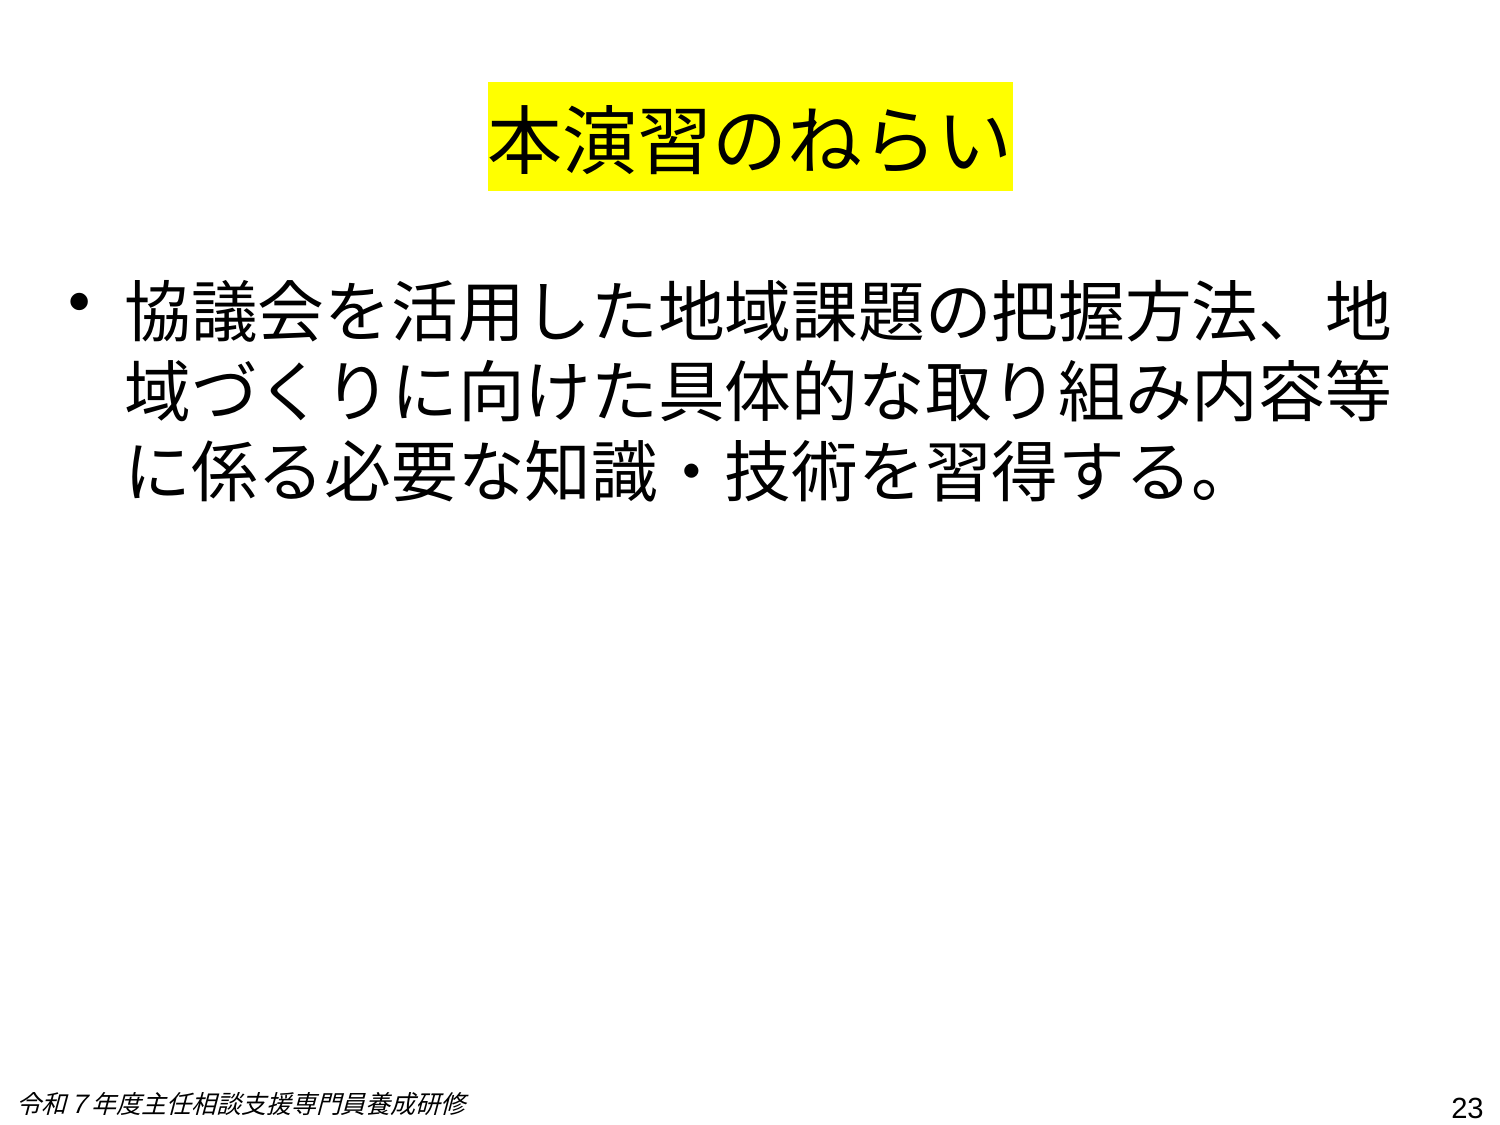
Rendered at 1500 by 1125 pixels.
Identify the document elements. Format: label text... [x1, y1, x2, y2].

list 協議会を活用した地域課題の把握方法、地域づくりに向けた具体的な取り組み内容等に係る必要な知識・技術を習得する。 [53, 262, 1425, 823]
footer 令和７年度主任相談支援専門員養成研修 [1, 1080, 547, 1125]
title 本演習のねらい [75, 45, 1425, 233]
slide_number 23 [1148, 1081, 1499, 1125]
